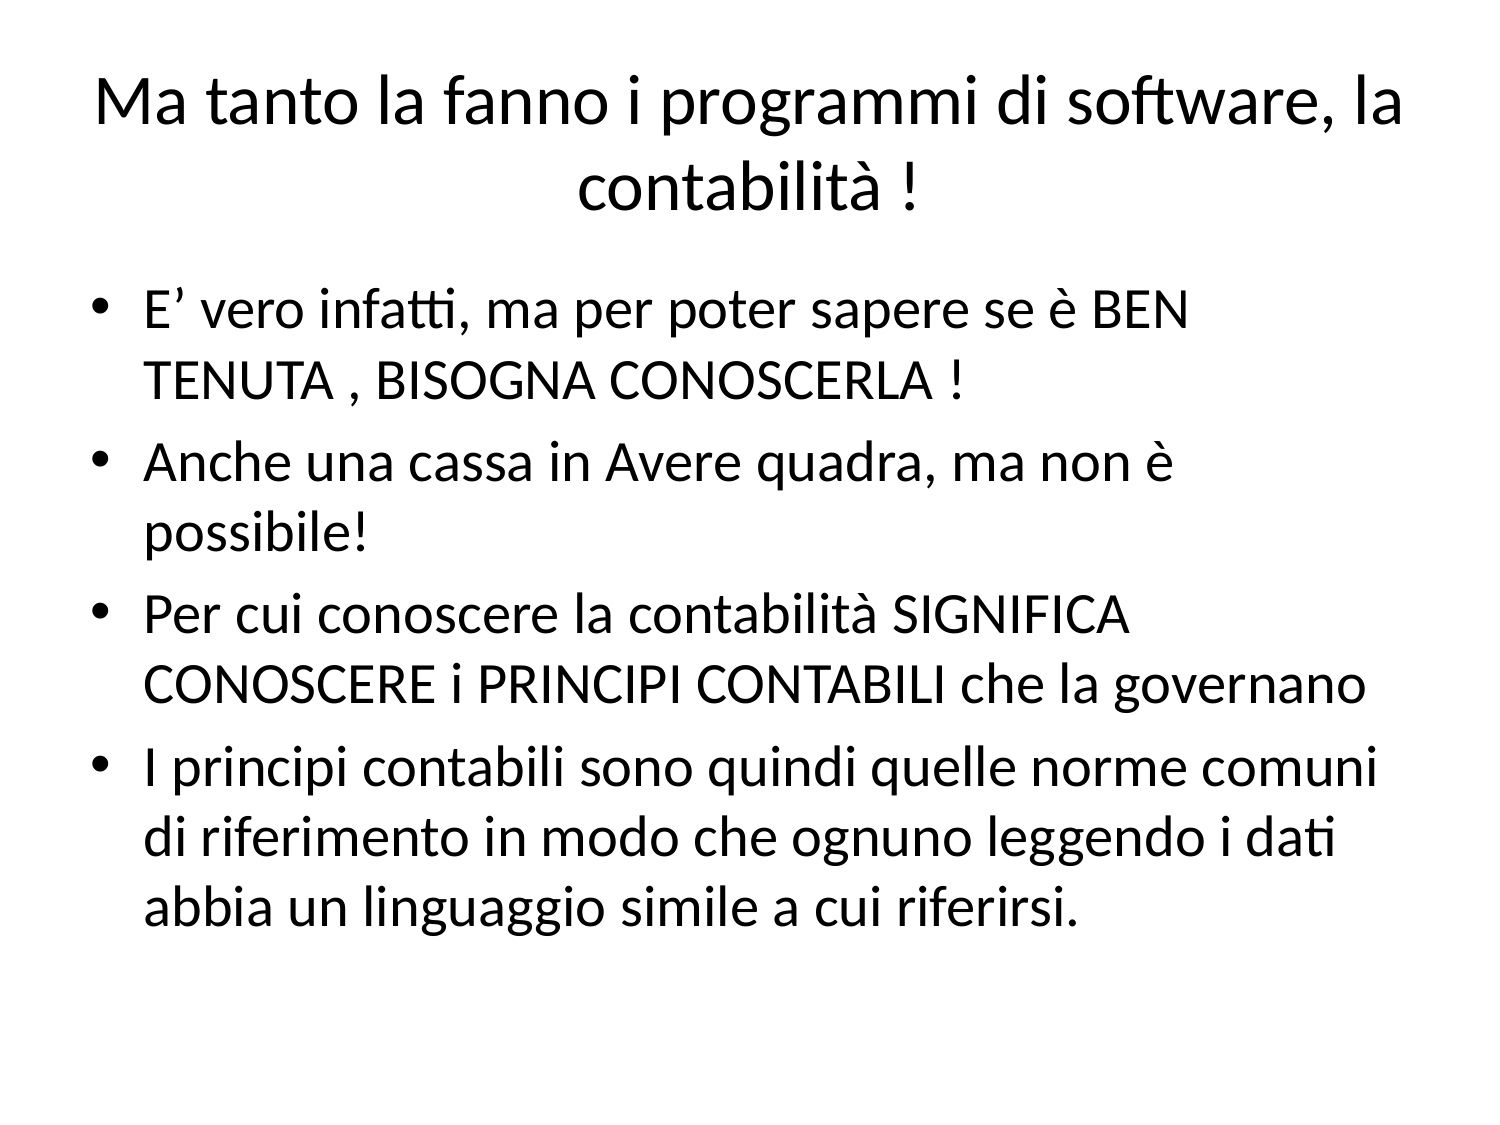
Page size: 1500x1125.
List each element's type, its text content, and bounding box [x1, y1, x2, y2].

title Ma tanto la fanno i programmi di software, la contabilità ! [75, 45, 1425, 233]
list E’ vero infatti, ma per poter sapere se è BEN TENUTA , BISOGNA CONOSCERLA ! Anche una cassa in Avere quadra, ma non è possibile! Per cui conoscere la contabilità SIGNIFICA CONOSCERE i PRINCIPI CONTABILI che la governano I principi contabili sono quindi quelle norme comuni di riferimento in modo che ognuno leggendo i dati abbia un linguaggio simile a cui riferirsi. [75, 262, 1425, 1005]
